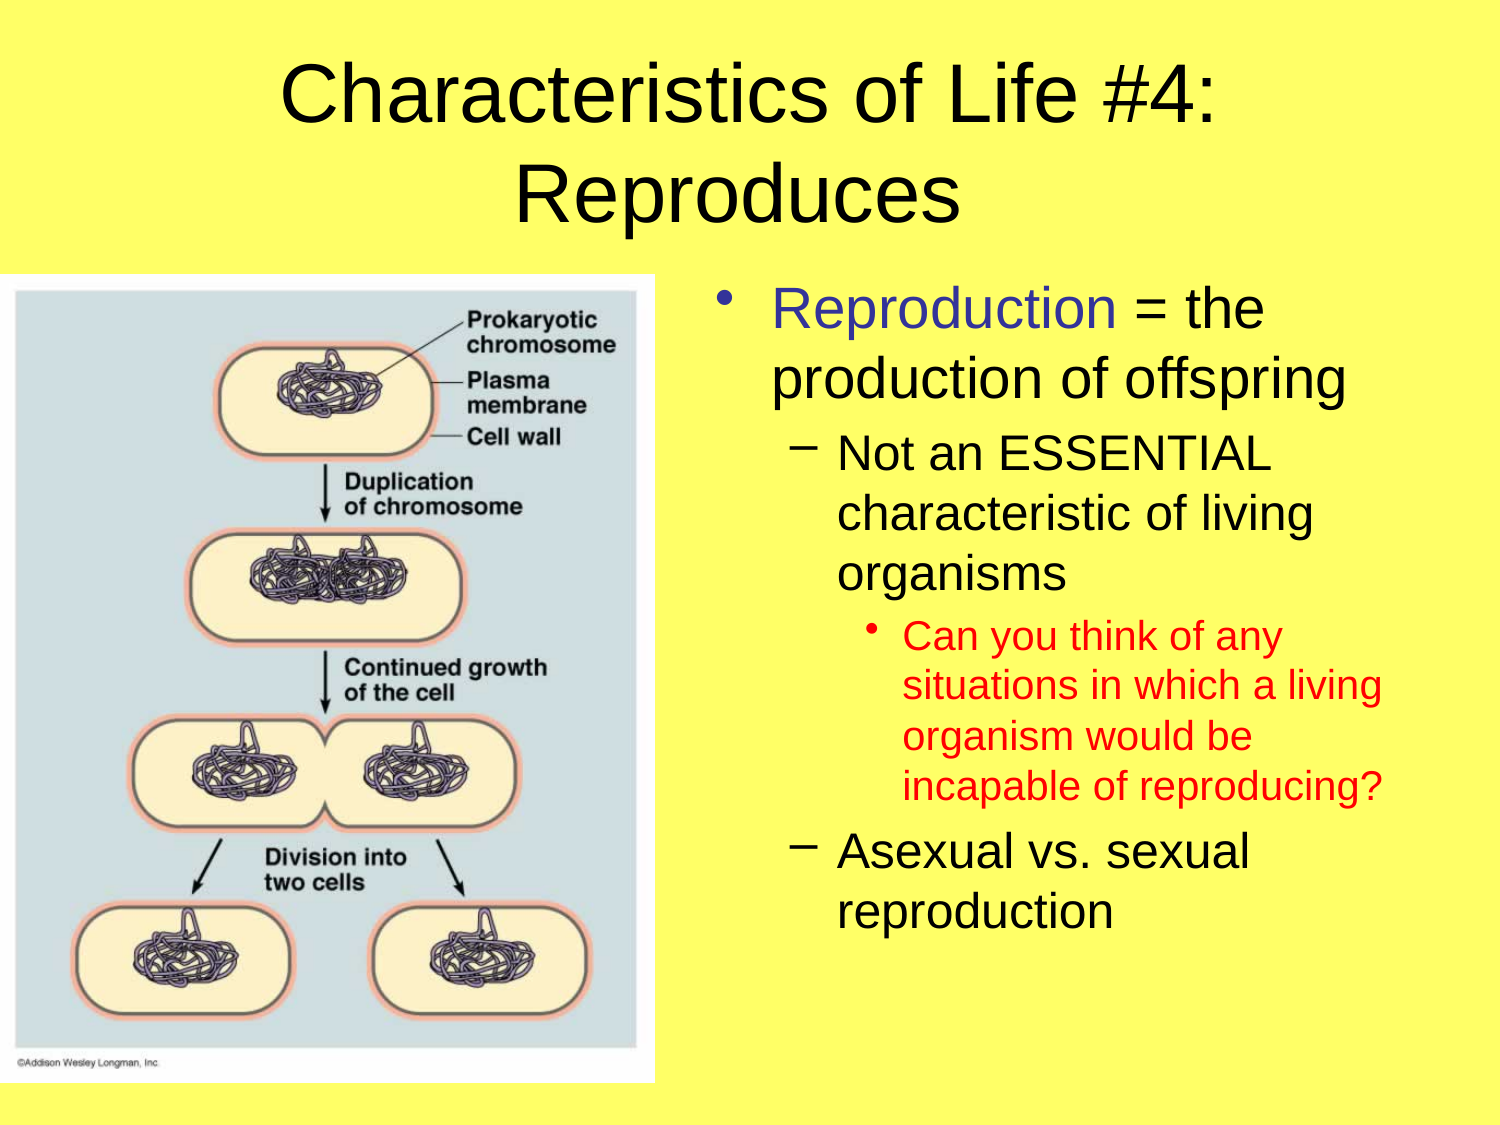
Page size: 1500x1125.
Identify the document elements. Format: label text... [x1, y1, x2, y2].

title Characteristics of Life #4: Reproduces [75, 45, 1425, 233]
picture [0, 274, 655, 1084]
list Reproduction = the production of offspring Not an ESSENTIAL characteristic of living organisms Can you think of any situations in which a living organism would be incapable of reproducing? Asexual vs. sexual reproduction [699, 262, 1425, 1088]
